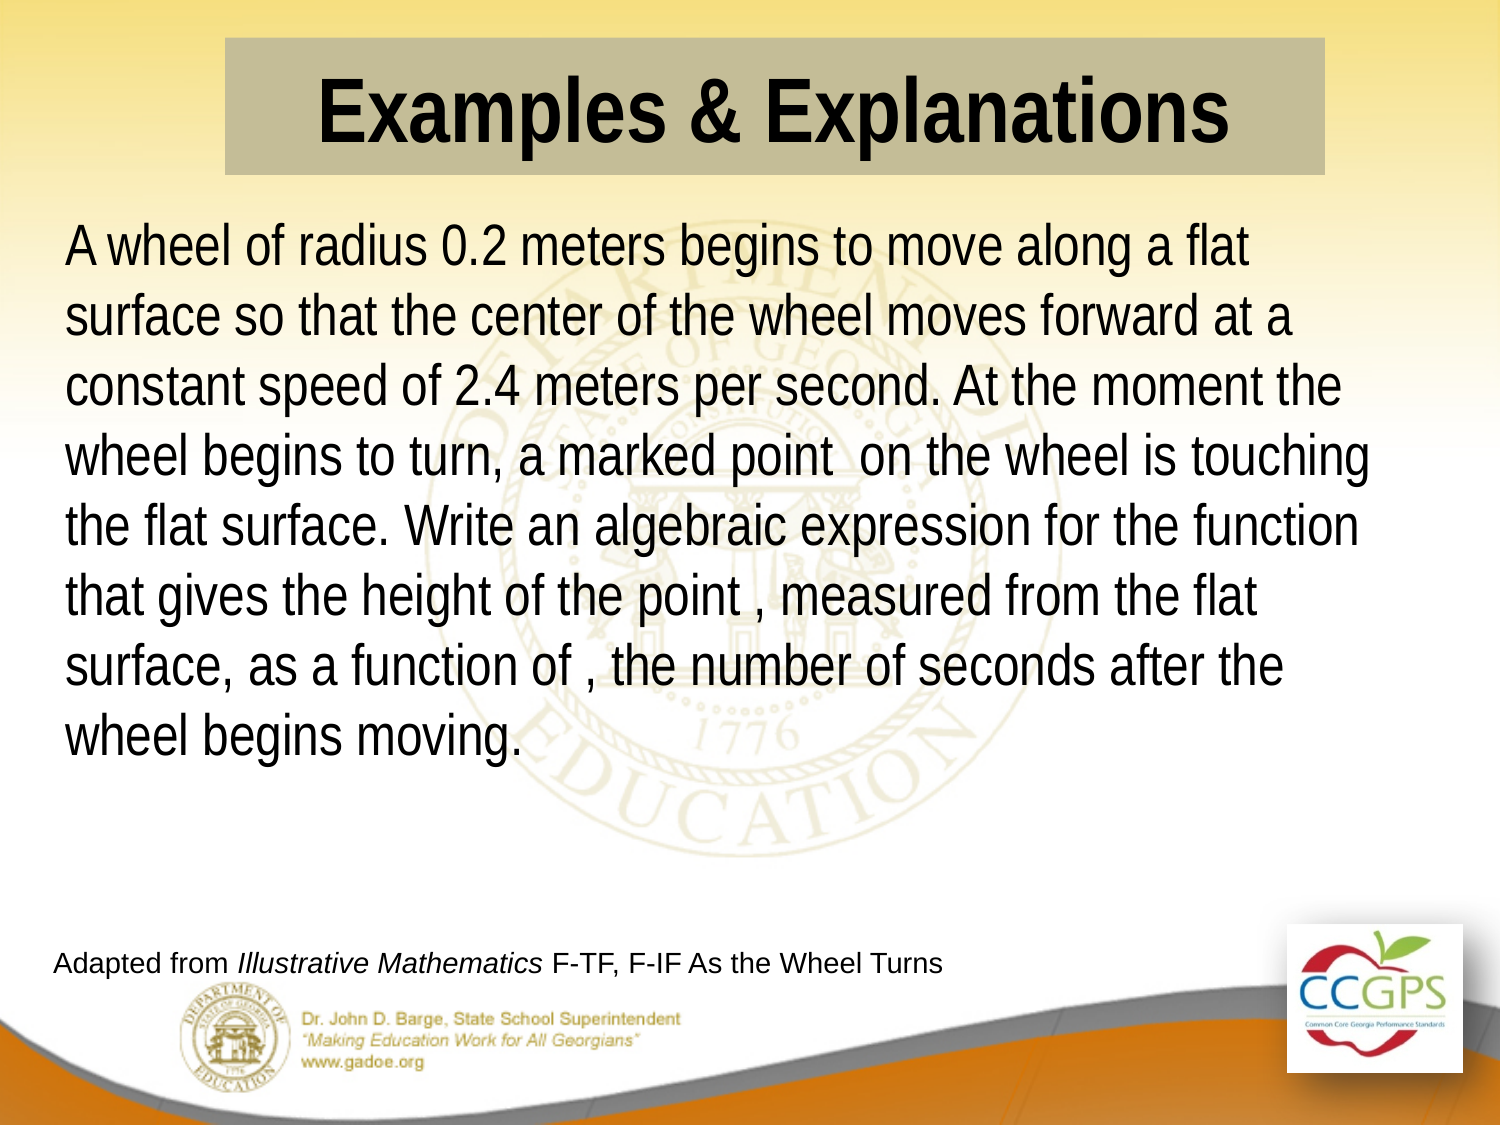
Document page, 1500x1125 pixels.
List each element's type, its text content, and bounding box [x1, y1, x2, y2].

title Examples & Explanations [224, 37, 1326, 176]
picture [0, 0, 1500, 1125]
text_box Adapted from Illustrative Mathematics F-TF, F-IF As the Wheel Turns [38, 936, 959, 987]
